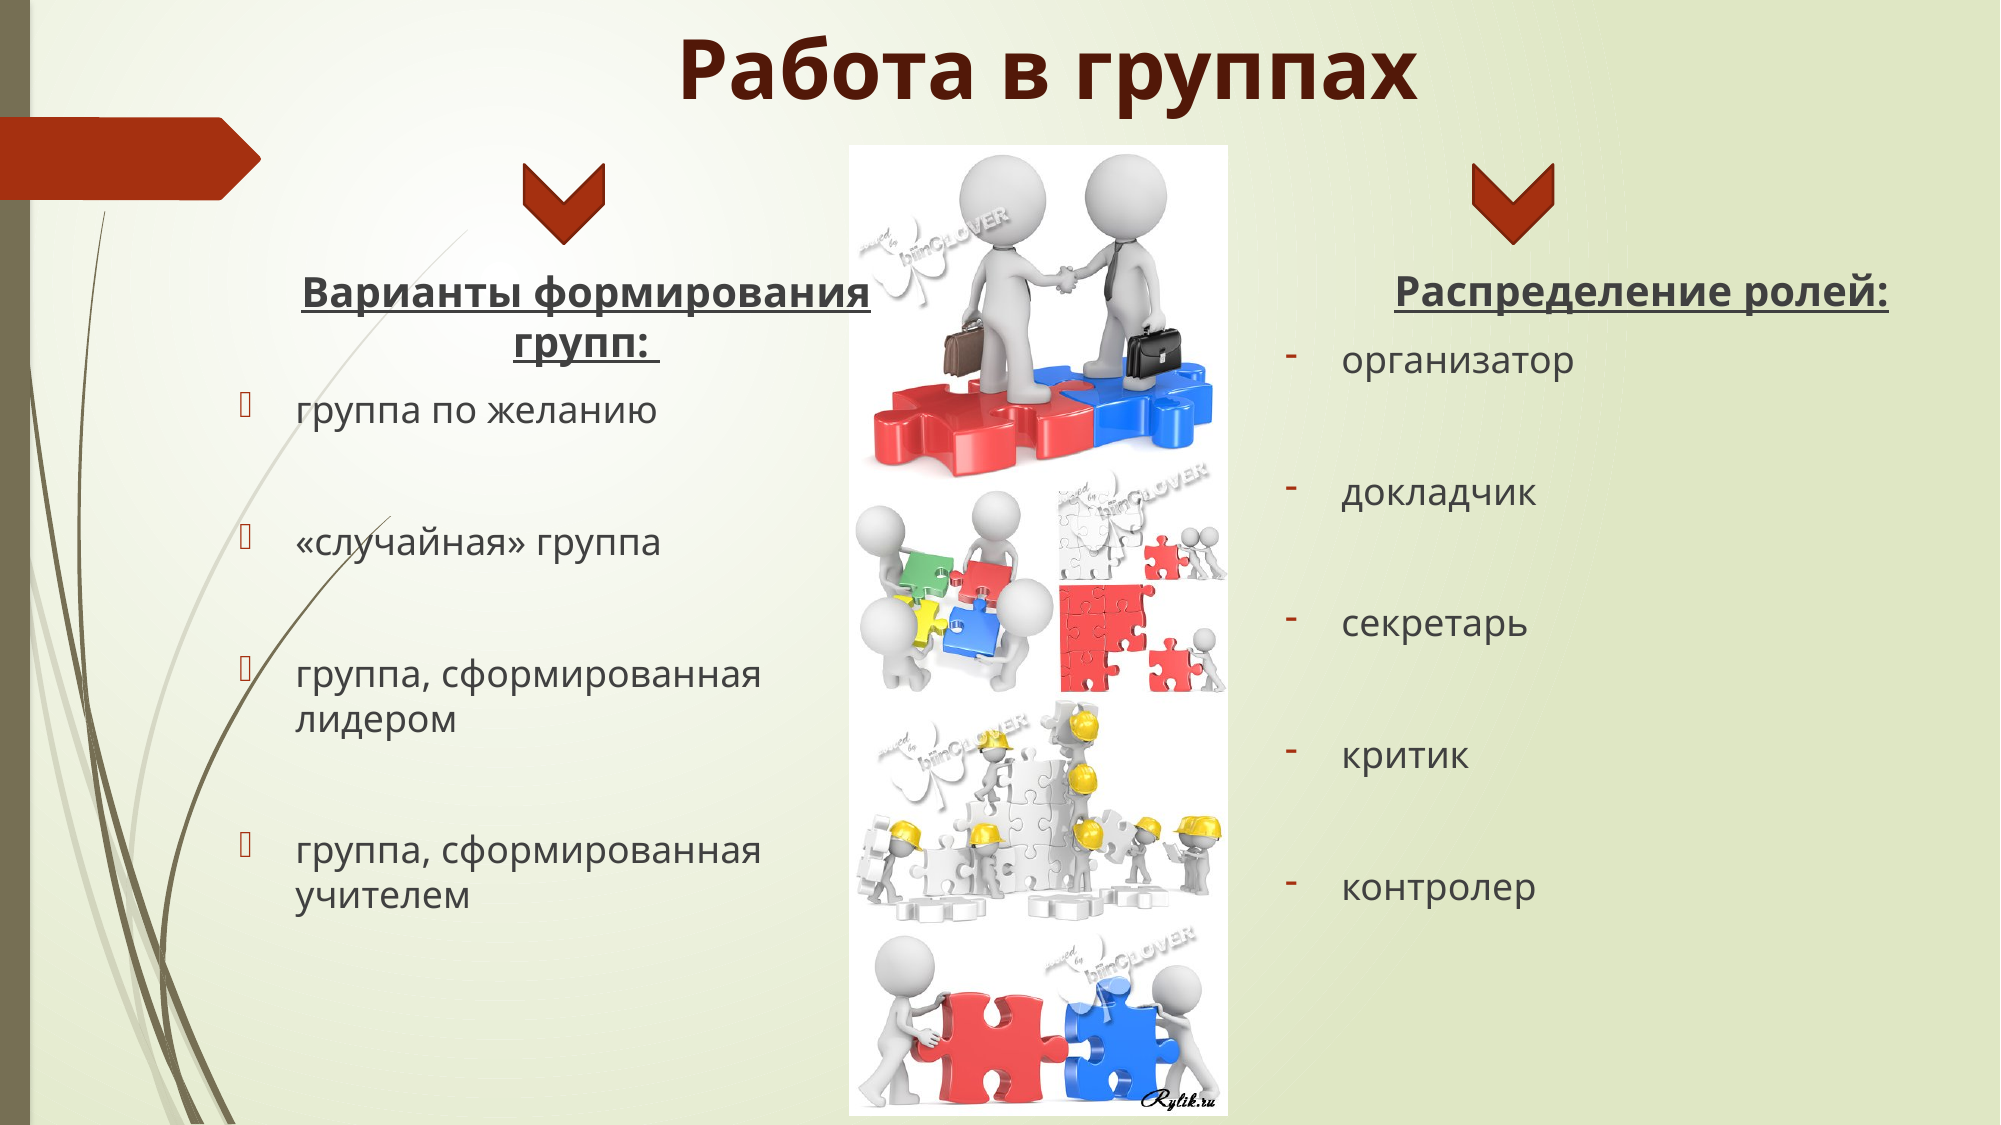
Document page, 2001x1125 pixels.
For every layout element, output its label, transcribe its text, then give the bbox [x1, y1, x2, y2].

text_box [522, 163, 605, 245]
text_box [1472, 163, 1555, 245]
text_box Распределение ролей: организатор докладчик секретарь критик контролер [1270, 257, 2000, 916]
list Варианты формирования групп: группа по желанию «случайная» группа группа, сформированная лидером группа, сформированная учителем [224, 257, 844, 878]
title Работа в группах [327, 8, 1790, 151]
picture [849, 145, 1228, 1117]
